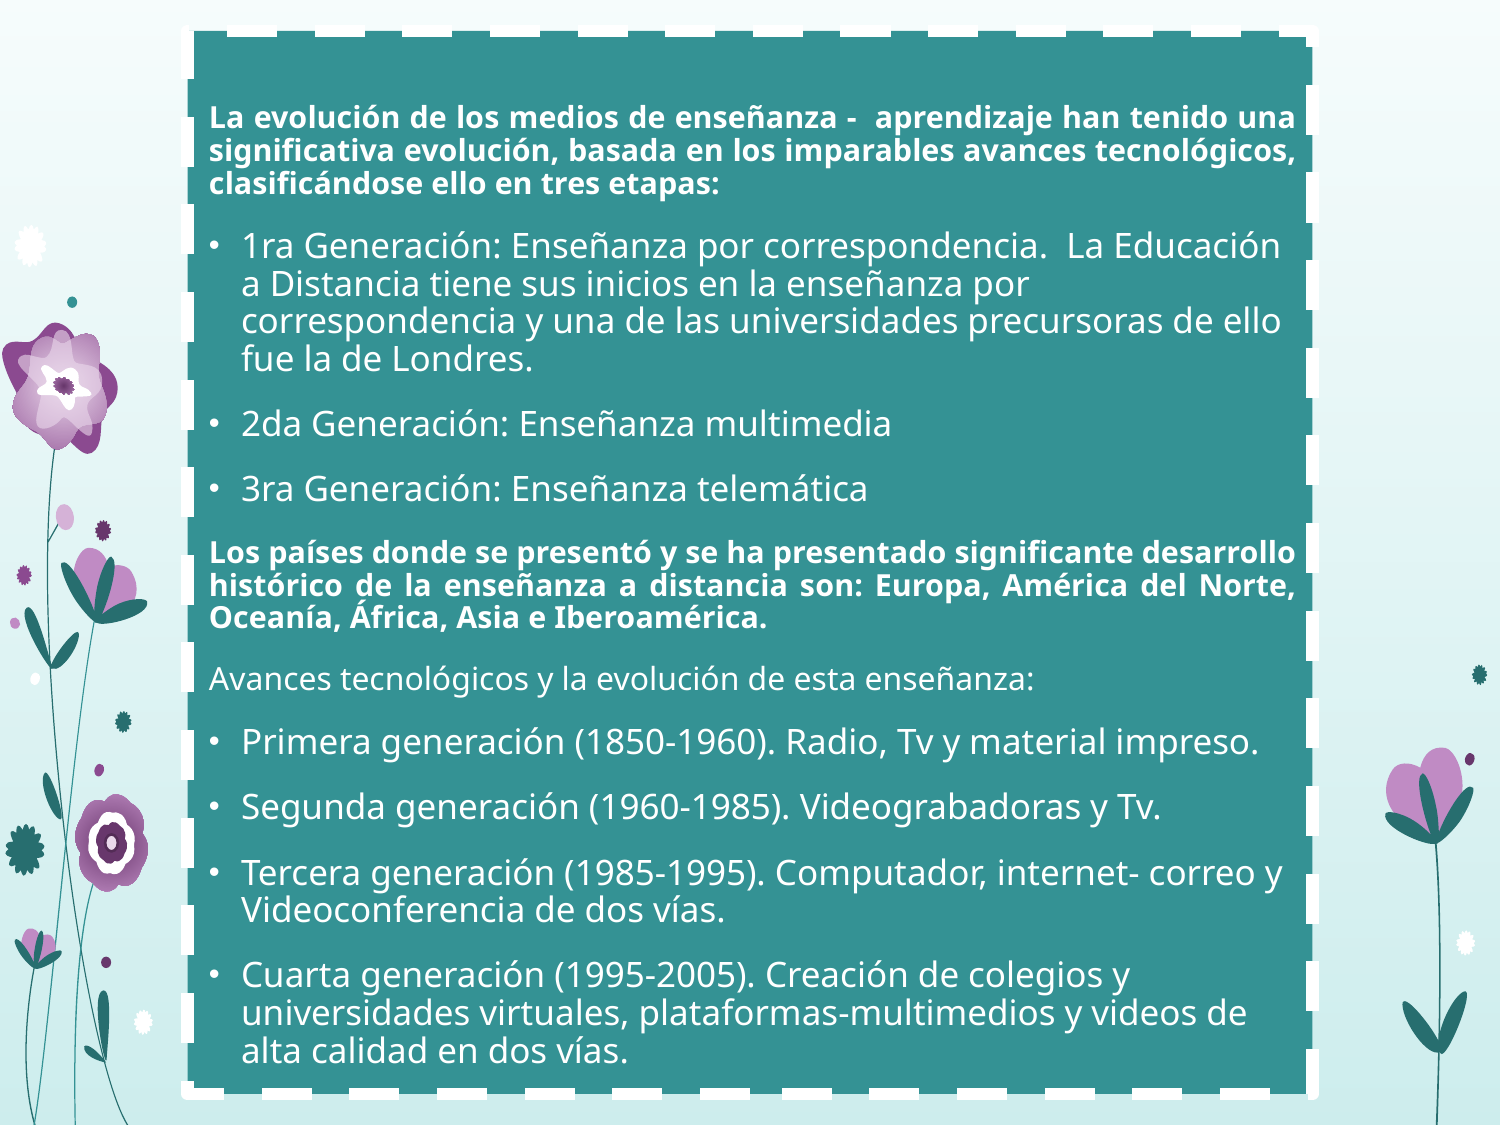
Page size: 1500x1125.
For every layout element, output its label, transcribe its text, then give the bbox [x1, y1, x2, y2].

list La evolución de los medios de enseñanza - aprendizaje han tenido una significativa evolución, basada en los imparables avances tecnológicos, clasificándose ello en tres etapas: 1ra Generación: Enseñanza por correspondencia. La Educación a Distancia tiene sus inicios en la enseñanza por correspondencia y una de las universidades precursoras de ello fue la de Londres. 2da Generación: Enseñanza multimedia 3ra Generación: Enseñanza telemática Los países donde se presentó y se ha presentado significante desarrollo histórico de la enseñanza a distancia son: Europa, América del Norte, Oceanía, África, Asia e Iberoamérica. Avances tecnológicos y la evolución de esta enseñanza: Primera generación (1850-1960). Radio, Tv y material impreso. Segunda generación (1960-1985). Videograbadoras y Tv. Tercera generación (1985-1995). Computador, internet- correo y Videoconferencia de dos vías. Cuarta generación (1995-2005). Creación de colegios y universidades virtuales, plataformas-multimedios y videos de alta calidad en dos vías. [185, 29, 1315, 1096]
